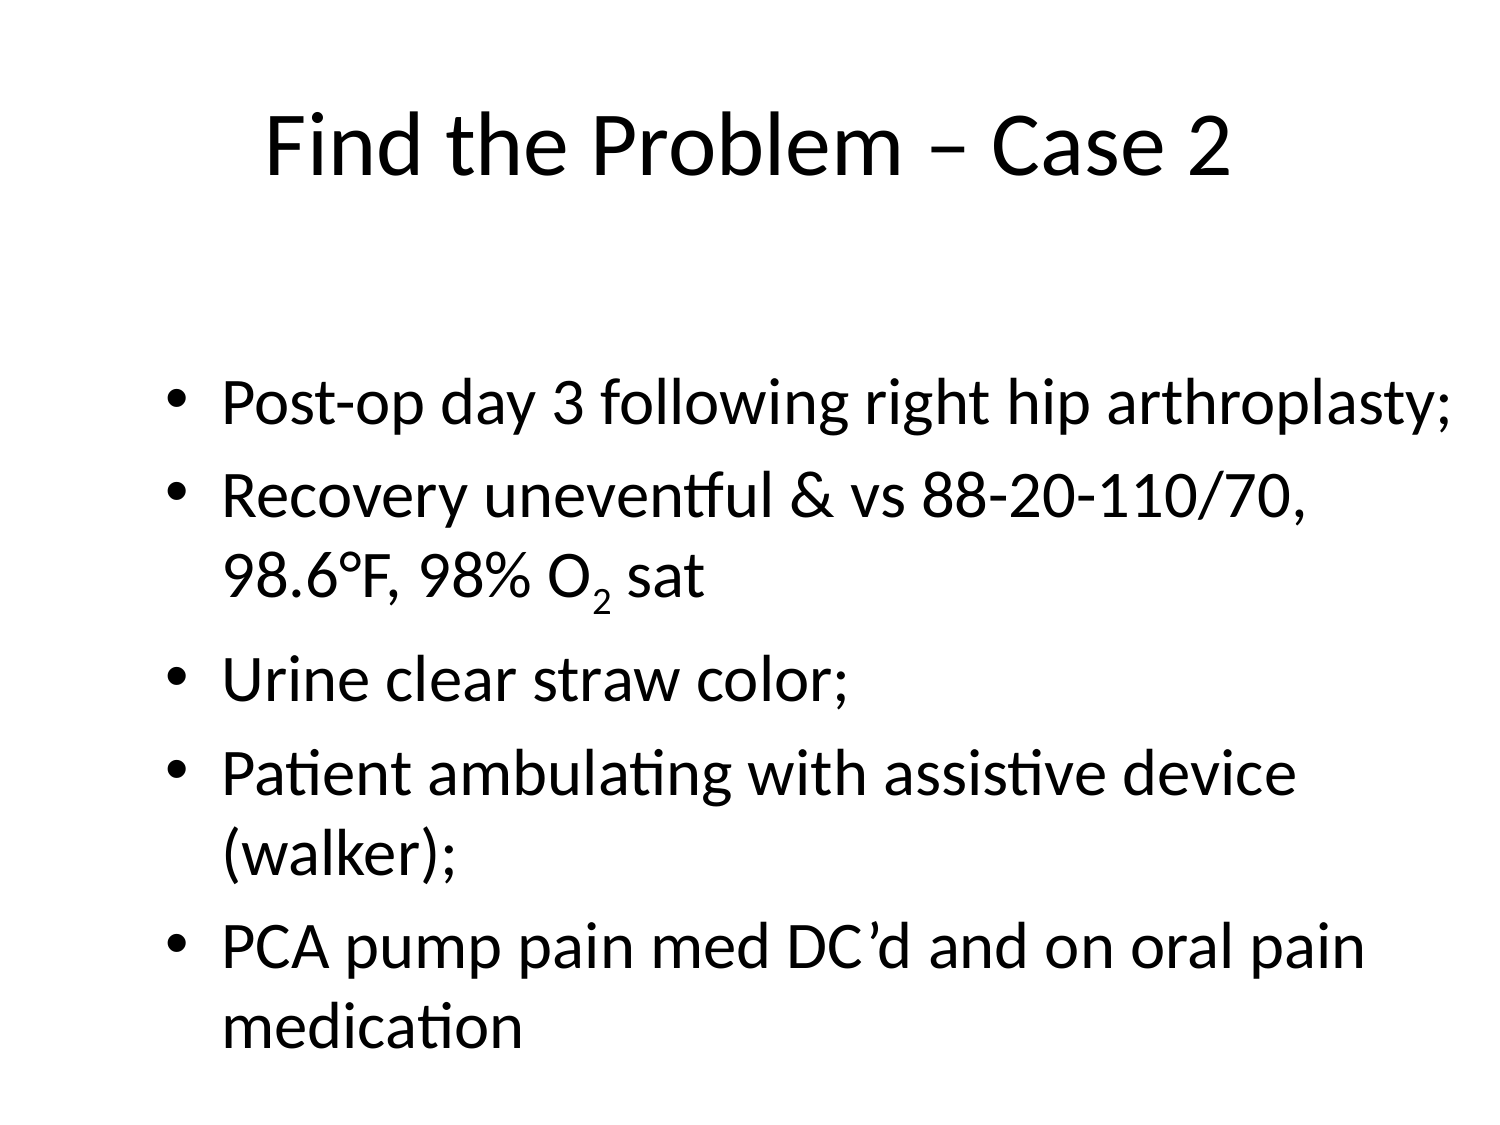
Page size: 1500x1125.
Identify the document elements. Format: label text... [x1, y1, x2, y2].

title Find the Problem – Case 2 [75, 45, 1425, 233]
list Post-op day 3 following right hip arthroplasty; Recovery uneventful & vs 88-20-110/70, 98.6°F, 98% O2 sat Urine clear straw color; Patient ambulating with assistive device (walker); PCA pump pain med DC’d and on oral pain medication [150, 350, 1500, 1125]
